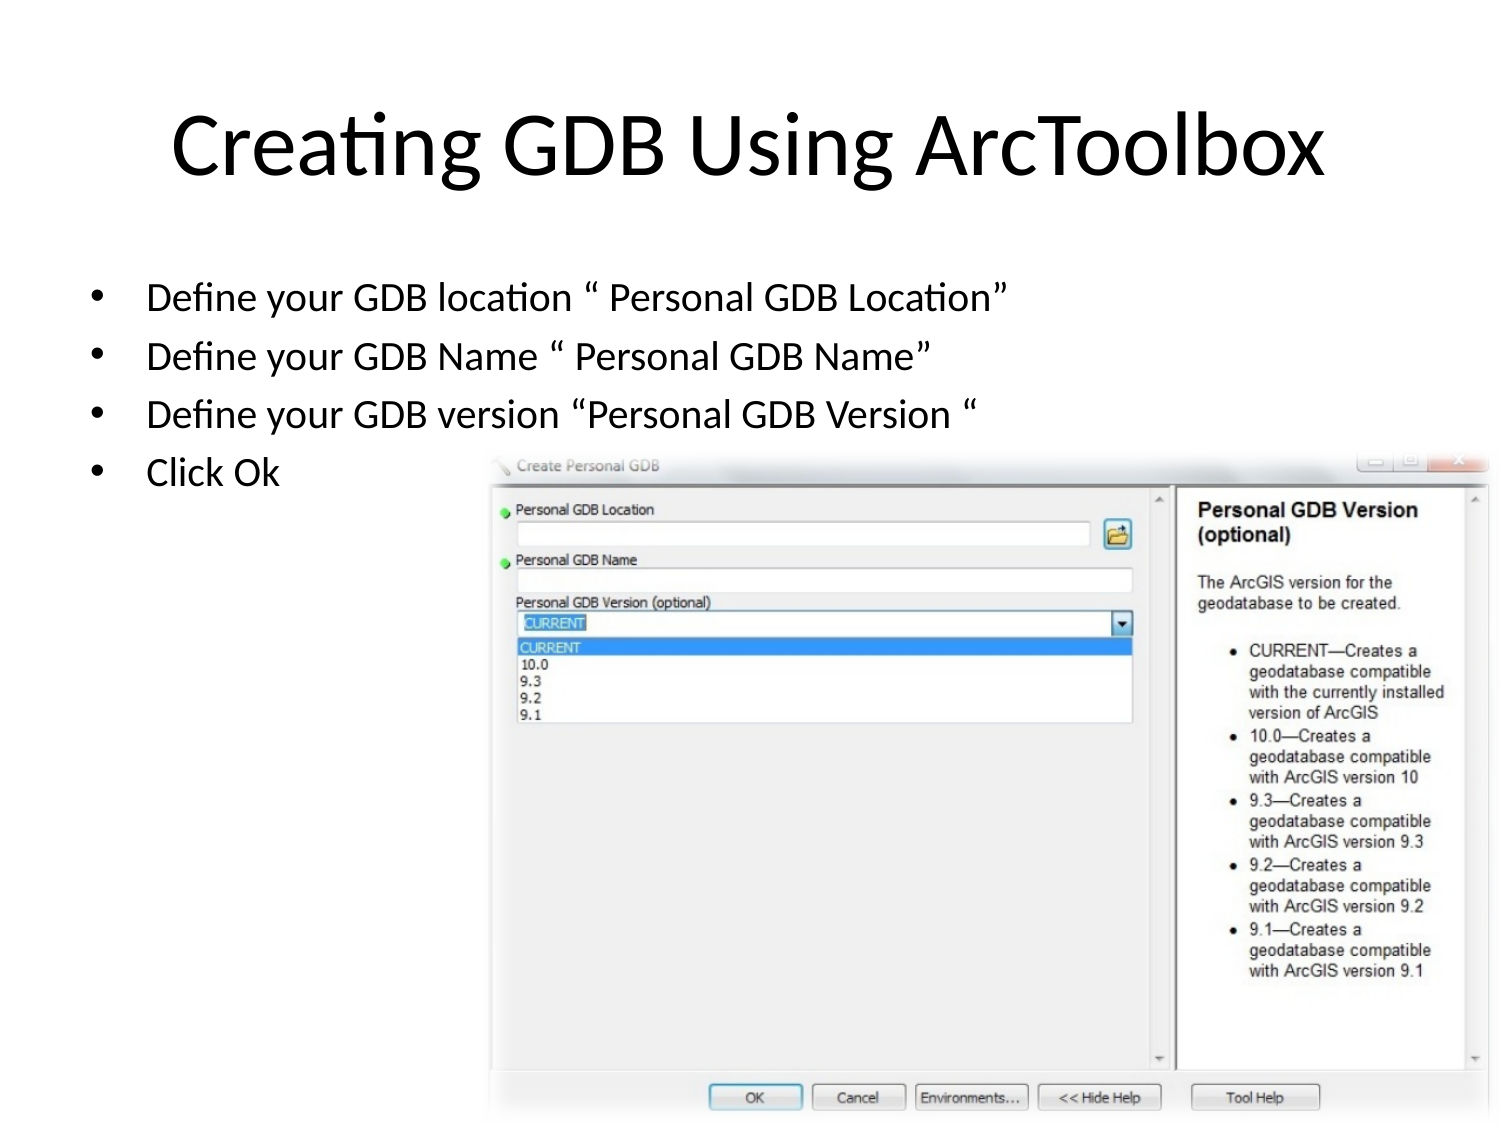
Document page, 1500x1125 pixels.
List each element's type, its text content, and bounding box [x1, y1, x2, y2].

picture [482, 449, 1500, 1125]
title Creating GDB Using ArcToolbox [75, 45, 1425, 233]
list Define your GDB location “ Personal GDB Location” Define your GDB Name “ Personal GDB Name” Define your GDB version “Personal GDB Version “ Click Ok [75, 262, 1425, 1005]
